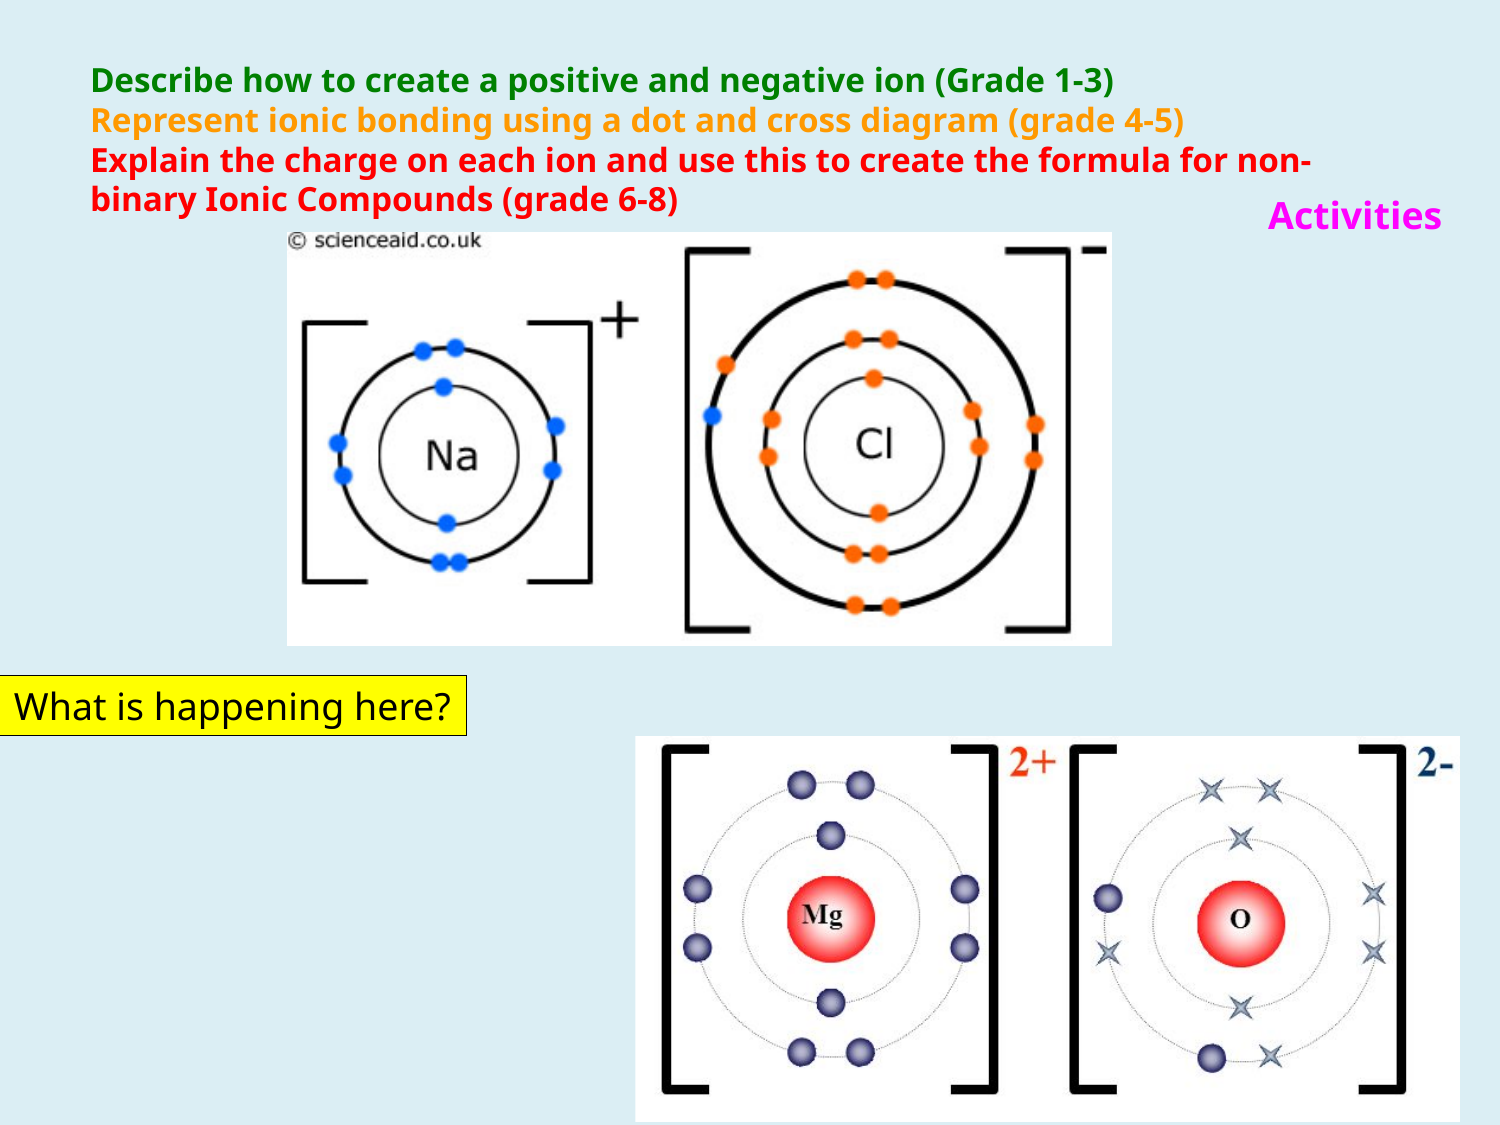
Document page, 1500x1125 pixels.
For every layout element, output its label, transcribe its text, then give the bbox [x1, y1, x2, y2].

picture [635, 735, 1460, 1122]
title Describe how to create a positive and negative ion (Grade 1-3) Represent ionic bonding using a dot and cross diagram (grade 4-5) Explain the charge on each ion and use this to create the formula for non-binary Ionic Compounds (grade 6-8) [75, 45, 1425, 233]
text_box Activities [1253, 184, 1458, 245]
text_box What is happening here? [0, 675, 467, 736]
picture [287, 232, 1112, 646]
